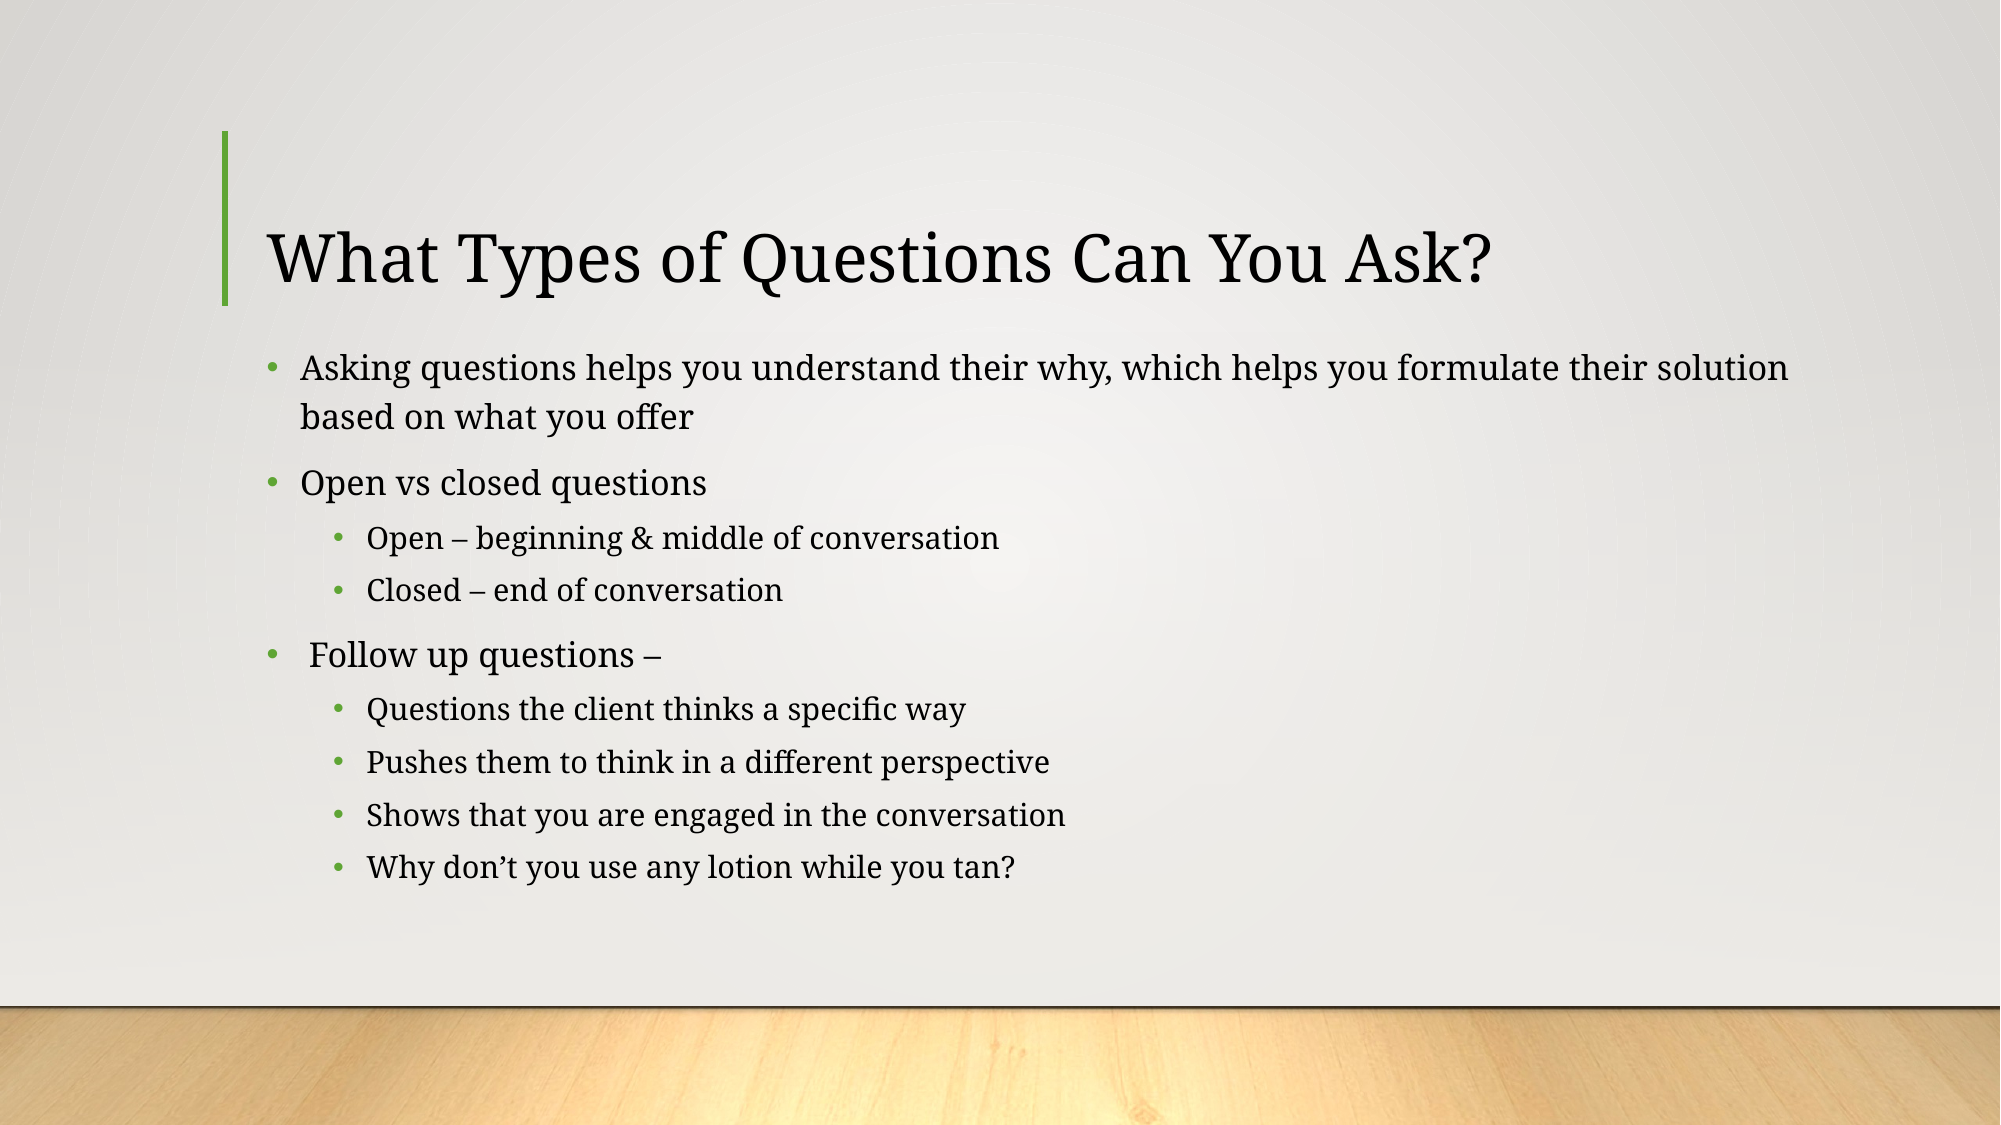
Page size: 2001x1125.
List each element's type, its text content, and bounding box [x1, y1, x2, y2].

title What Types of Questions Can You Ask? [251, 131, 1814, 305]
picture [0, 1006, 2000, 1125]
list Asking questions helps you understand their why, which helps you formulate their solution based on what you offer Open vs closed questions Open – beginning & middle of conversation Closed – end of conversation Follow up questions – Questions the client thinks a specific way Pushes them to think in a different perspective Shows that you are engaged in the conversation Why don’t you use any lotion while you tan? [251, 330, 1814, 897]
